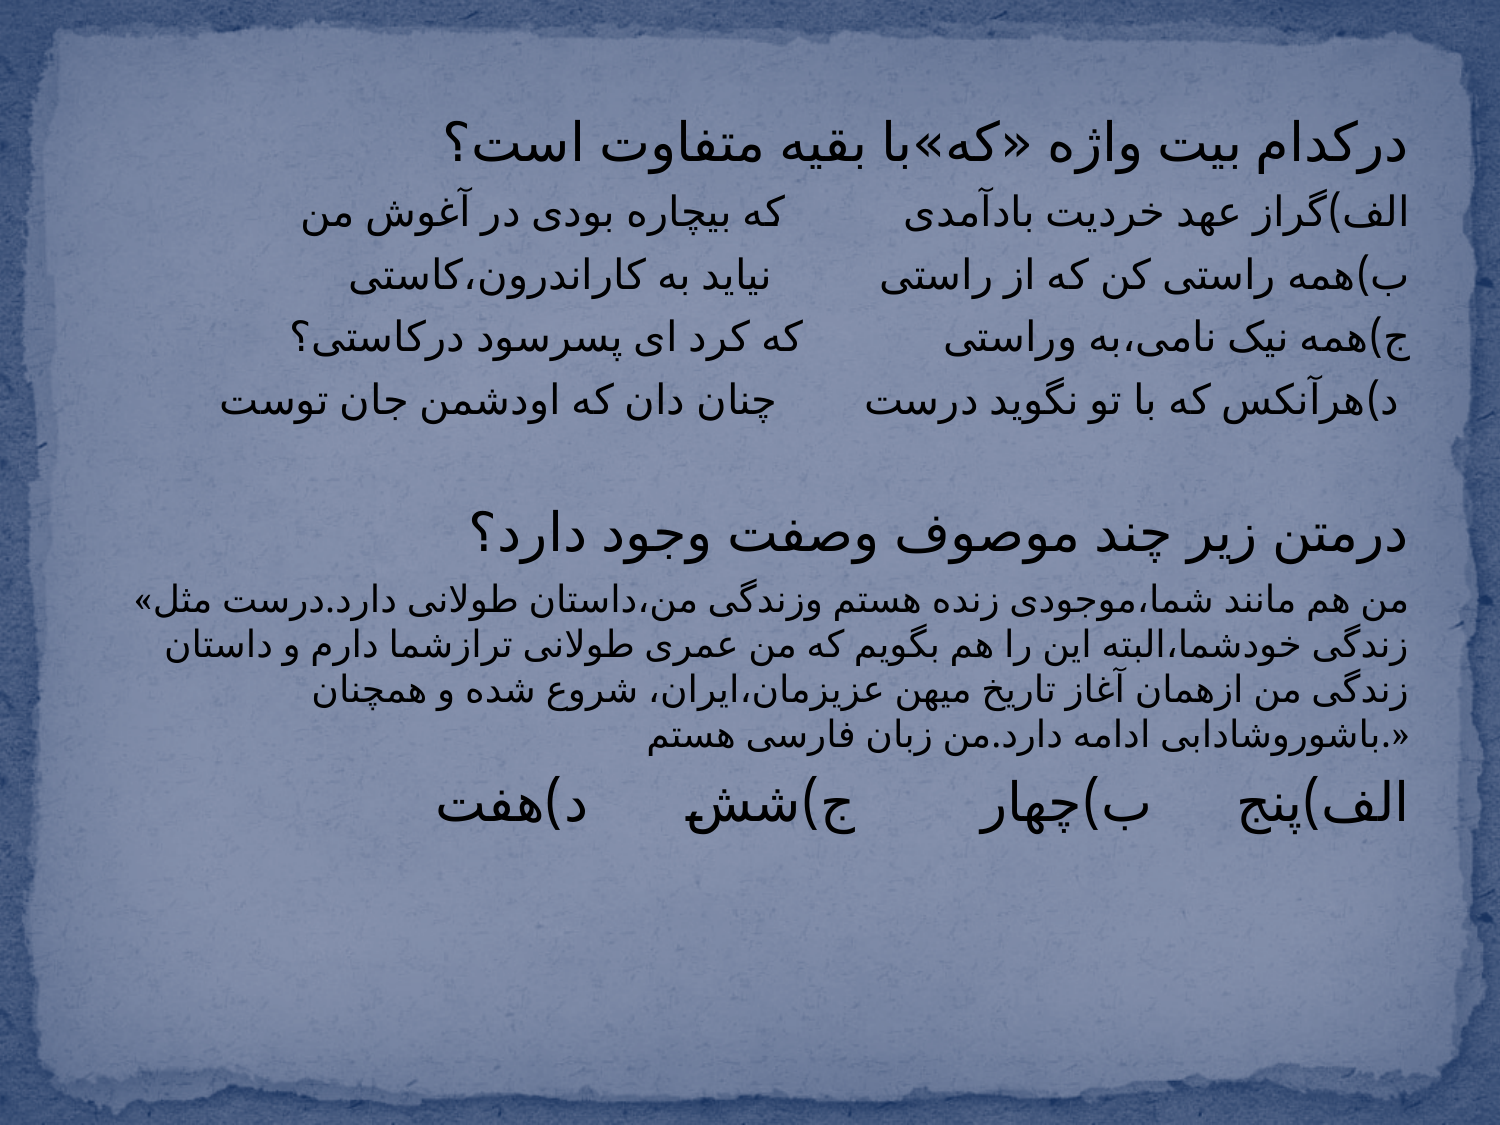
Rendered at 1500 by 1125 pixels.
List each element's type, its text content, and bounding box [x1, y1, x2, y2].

list درکدام بیت واژه «که»با بقیه متفاوت است؟ الف)گراز عهد خردیت بادآمدی که بیچاره بودی در آغوش من ب)همه راستی کن که از راستی نیاید به کاراندرون،کاستی ج)همه نیک نامی،به وراستی که کرد ای پسرسود درکاستی؟ د)هرآنکس که با تو نگوید درست چنان دان که اودشمن جان توست درمتن زیر چند موصوف وصفت وجود دارد؟ «من هم مانند شما،موجودی زنده هستم وزندگی من،داستان طولانی دارد.درست مثل زندگی خودشما،البته این را هم بگویم که من عمری طولانی ترازشما دارم و داستان زندگی من ازهمان آغاز تاریخ میهن عزیزمان،ایران، شروع شده و همچنان باشوروشادابی ادامه دارد.من زبان فارسی هستم.» الف)پنج ب)چهار ج)شش د)هفت [75, 99, 1425, 913]
